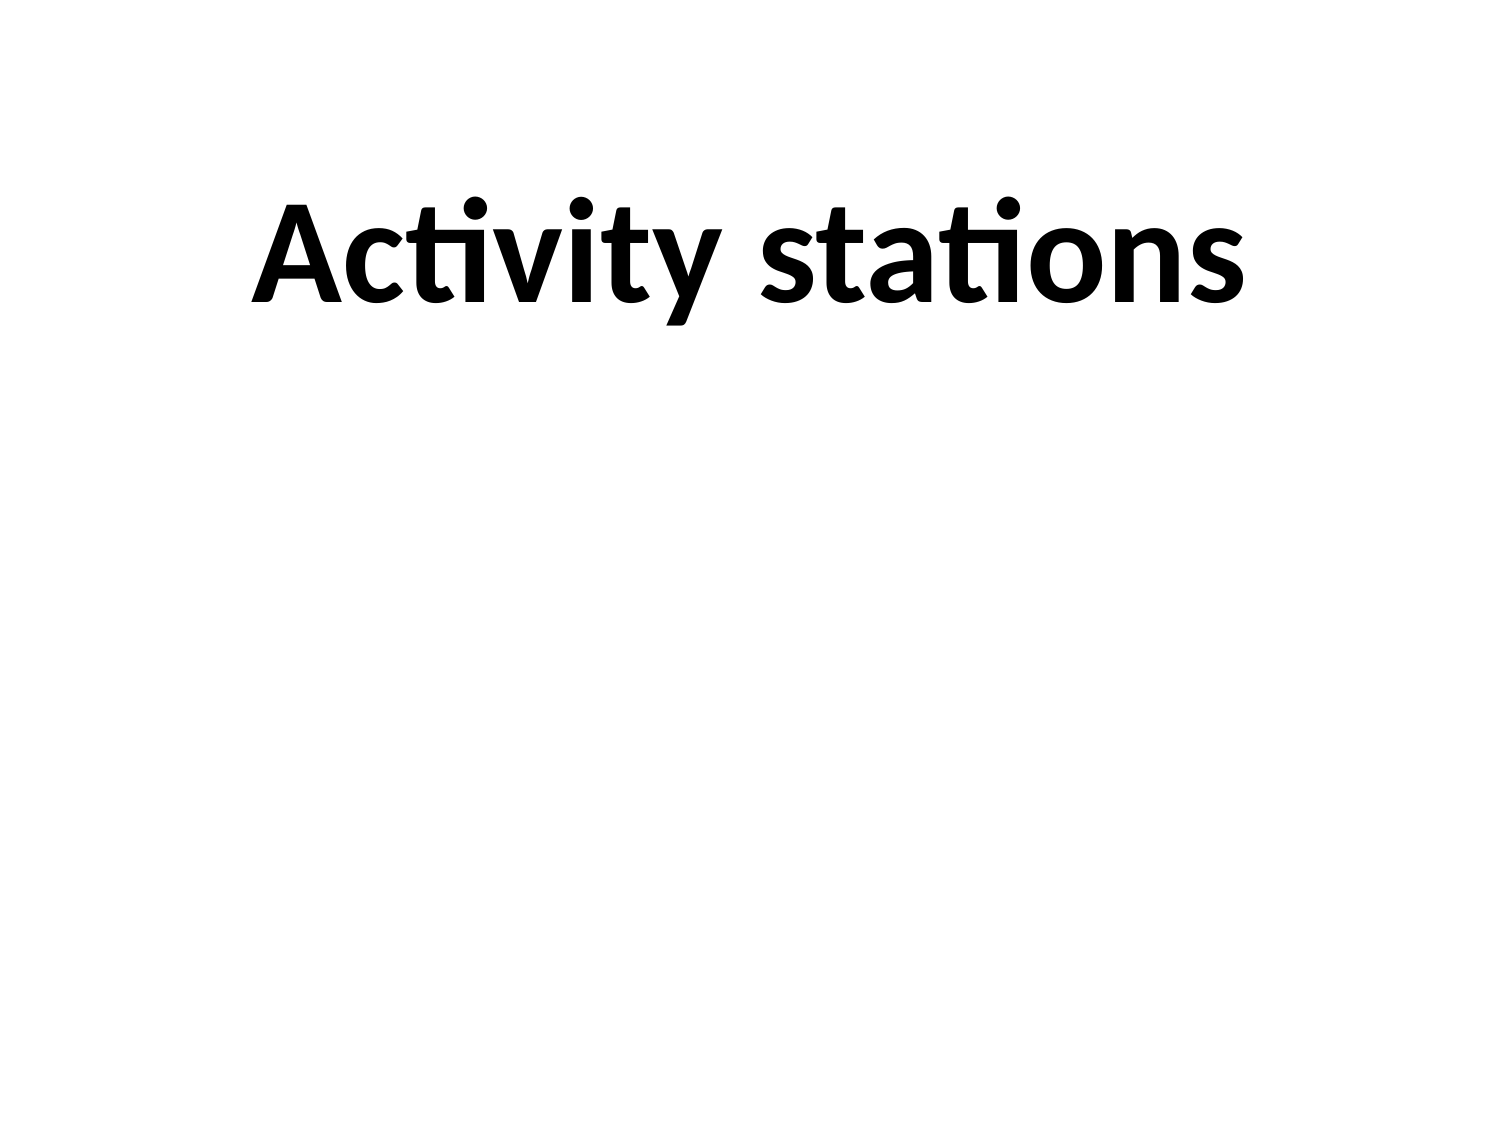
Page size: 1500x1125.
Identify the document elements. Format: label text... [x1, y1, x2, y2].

title Activity stations [225, 76, 1275, 409]
